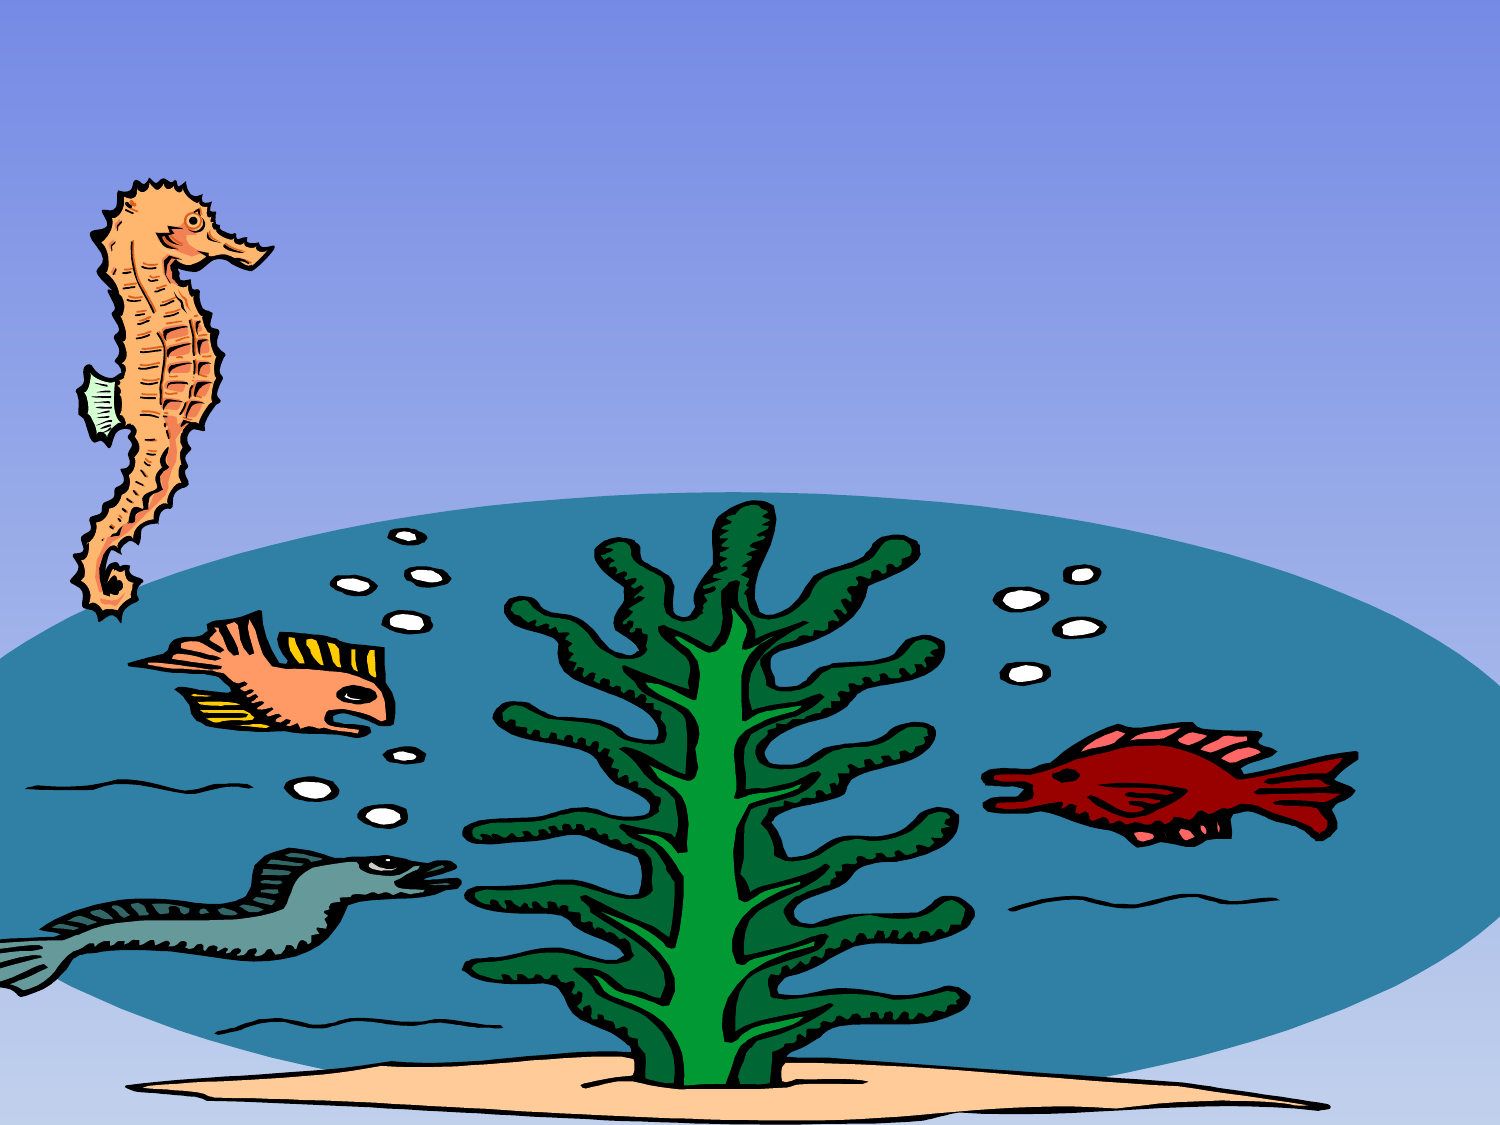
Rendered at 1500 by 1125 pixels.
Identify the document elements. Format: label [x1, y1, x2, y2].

picture [0, 175, 1500, 1125]
